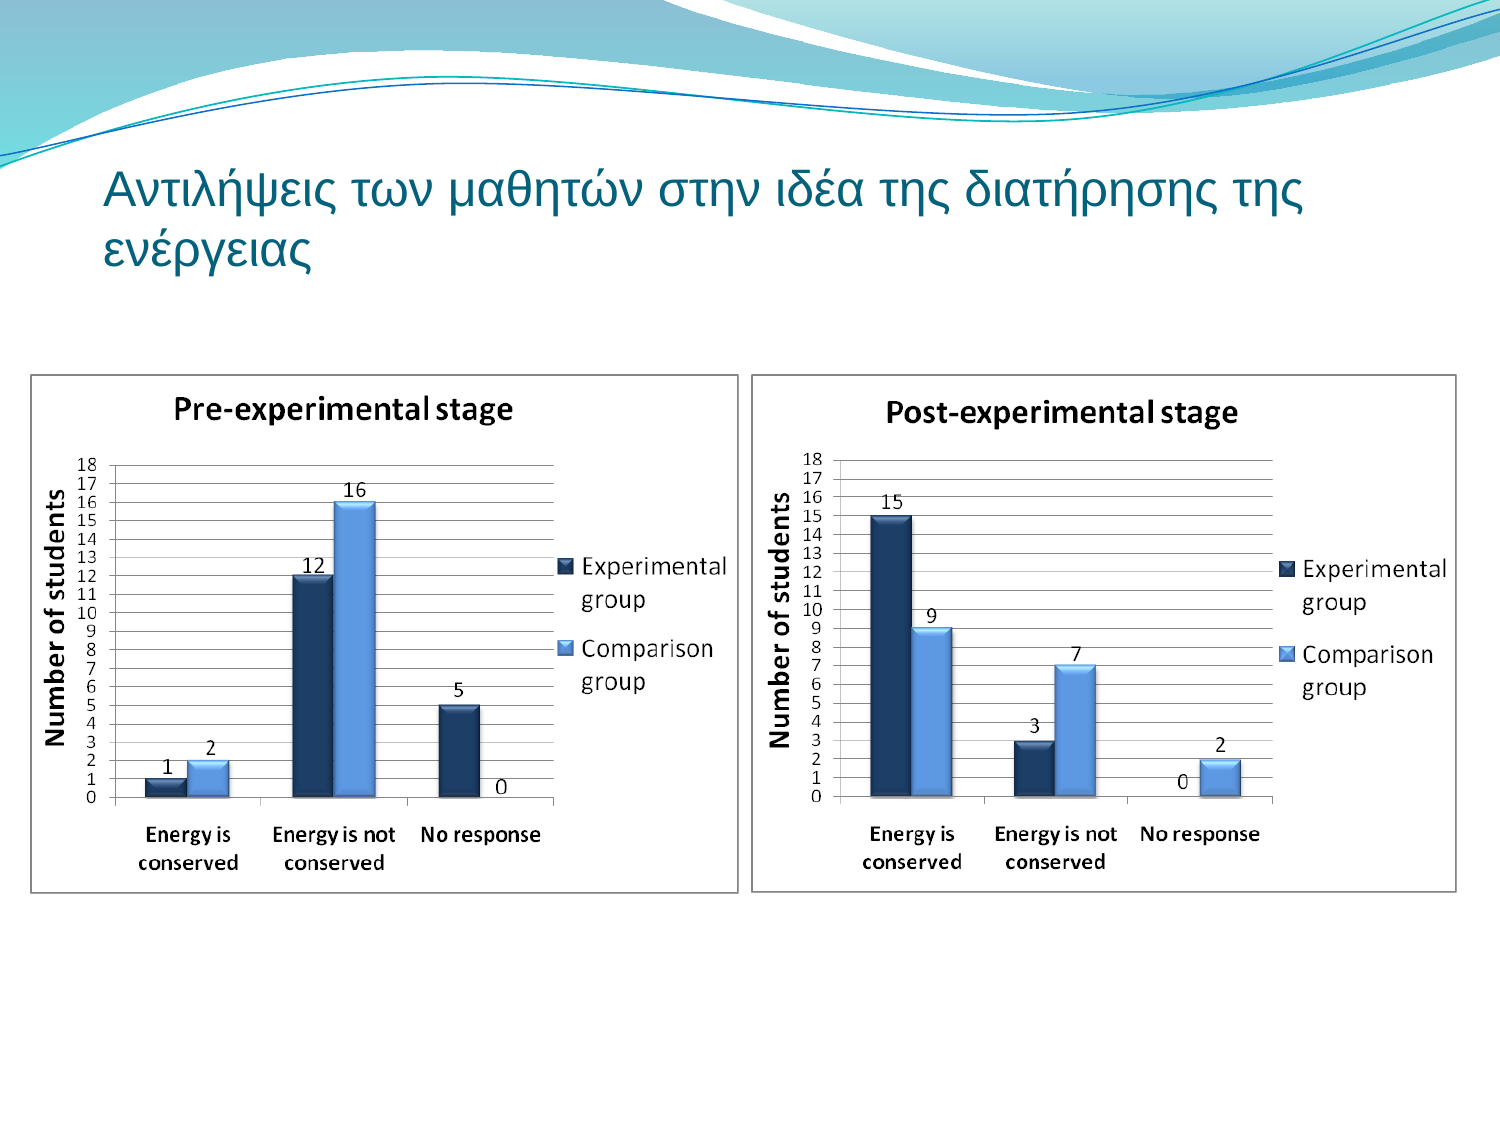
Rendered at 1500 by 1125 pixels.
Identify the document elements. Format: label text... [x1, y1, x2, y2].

text_box Αντιλήψεις των μαθητών στην ιδέα της διατήρησης της ενέργειας [88, 149, 1451, 337]
picture [29, 373, 739, 894]
picture [749, 373, 1458, 894]
